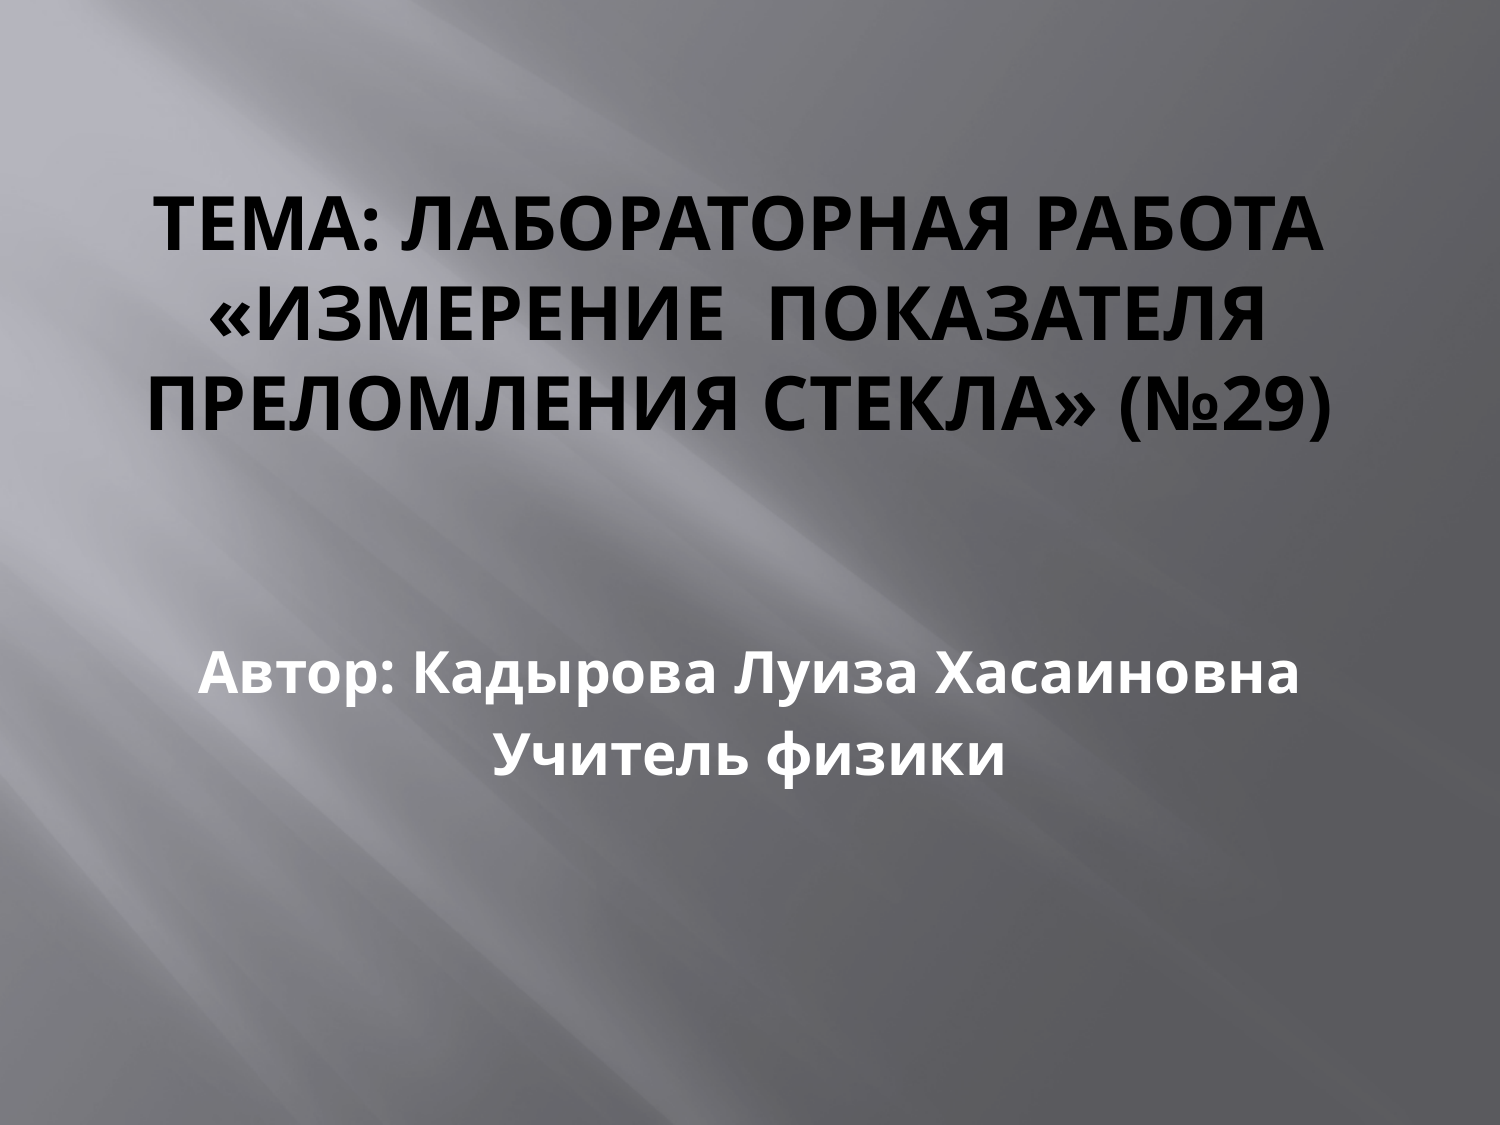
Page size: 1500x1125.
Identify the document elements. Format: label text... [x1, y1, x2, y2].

subtitle Автор: Кадырова Луиза Хасаиновна Учитель физики [58, 546, 1442, 973]
title Тема: Лабораторная работа «Измерение показателя преломления стекла» (№29) [58, 105, 1420, 546]
